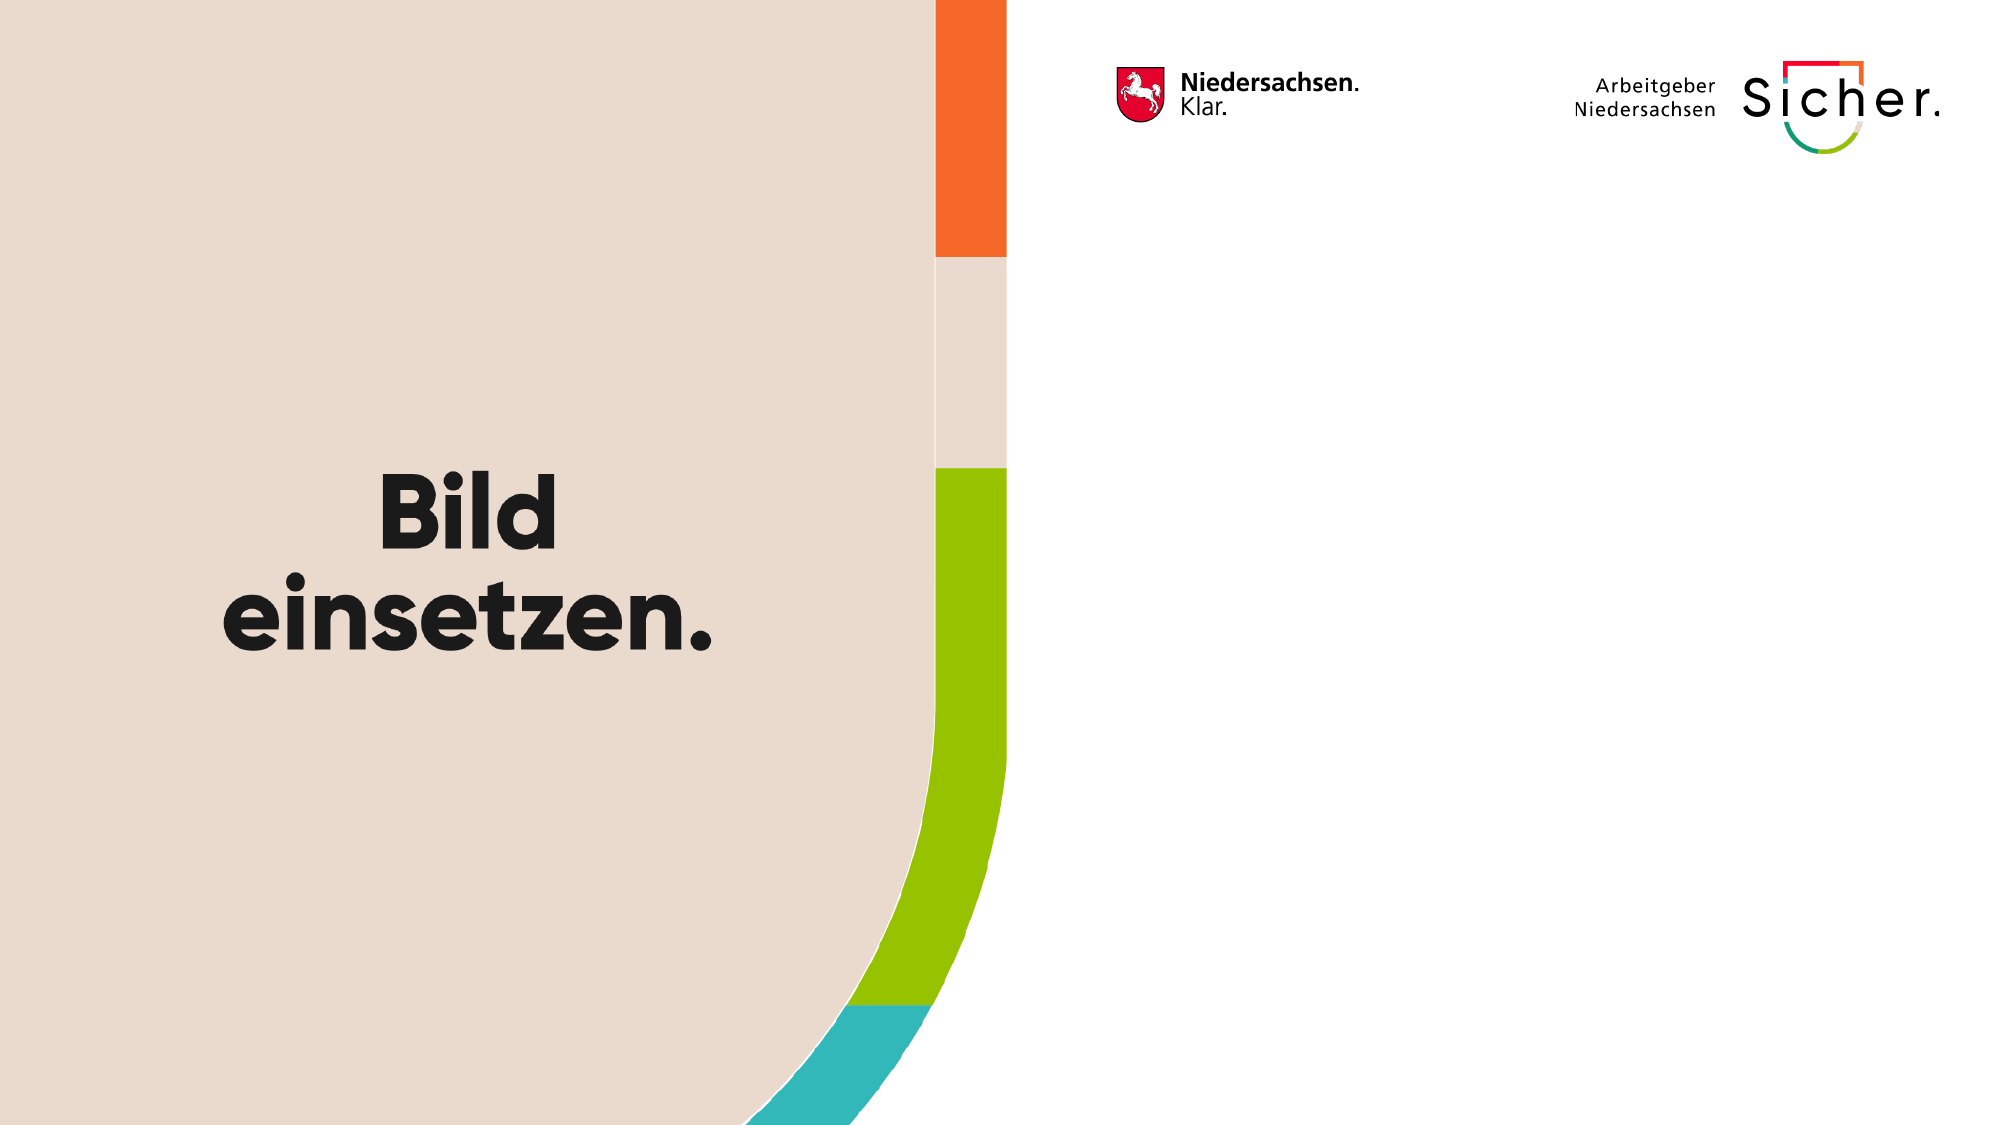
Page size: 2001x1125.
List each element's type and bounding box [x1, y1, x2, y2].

picture [1099, 49, 1376, 139]
picture [0, 0, 935, 1125]
